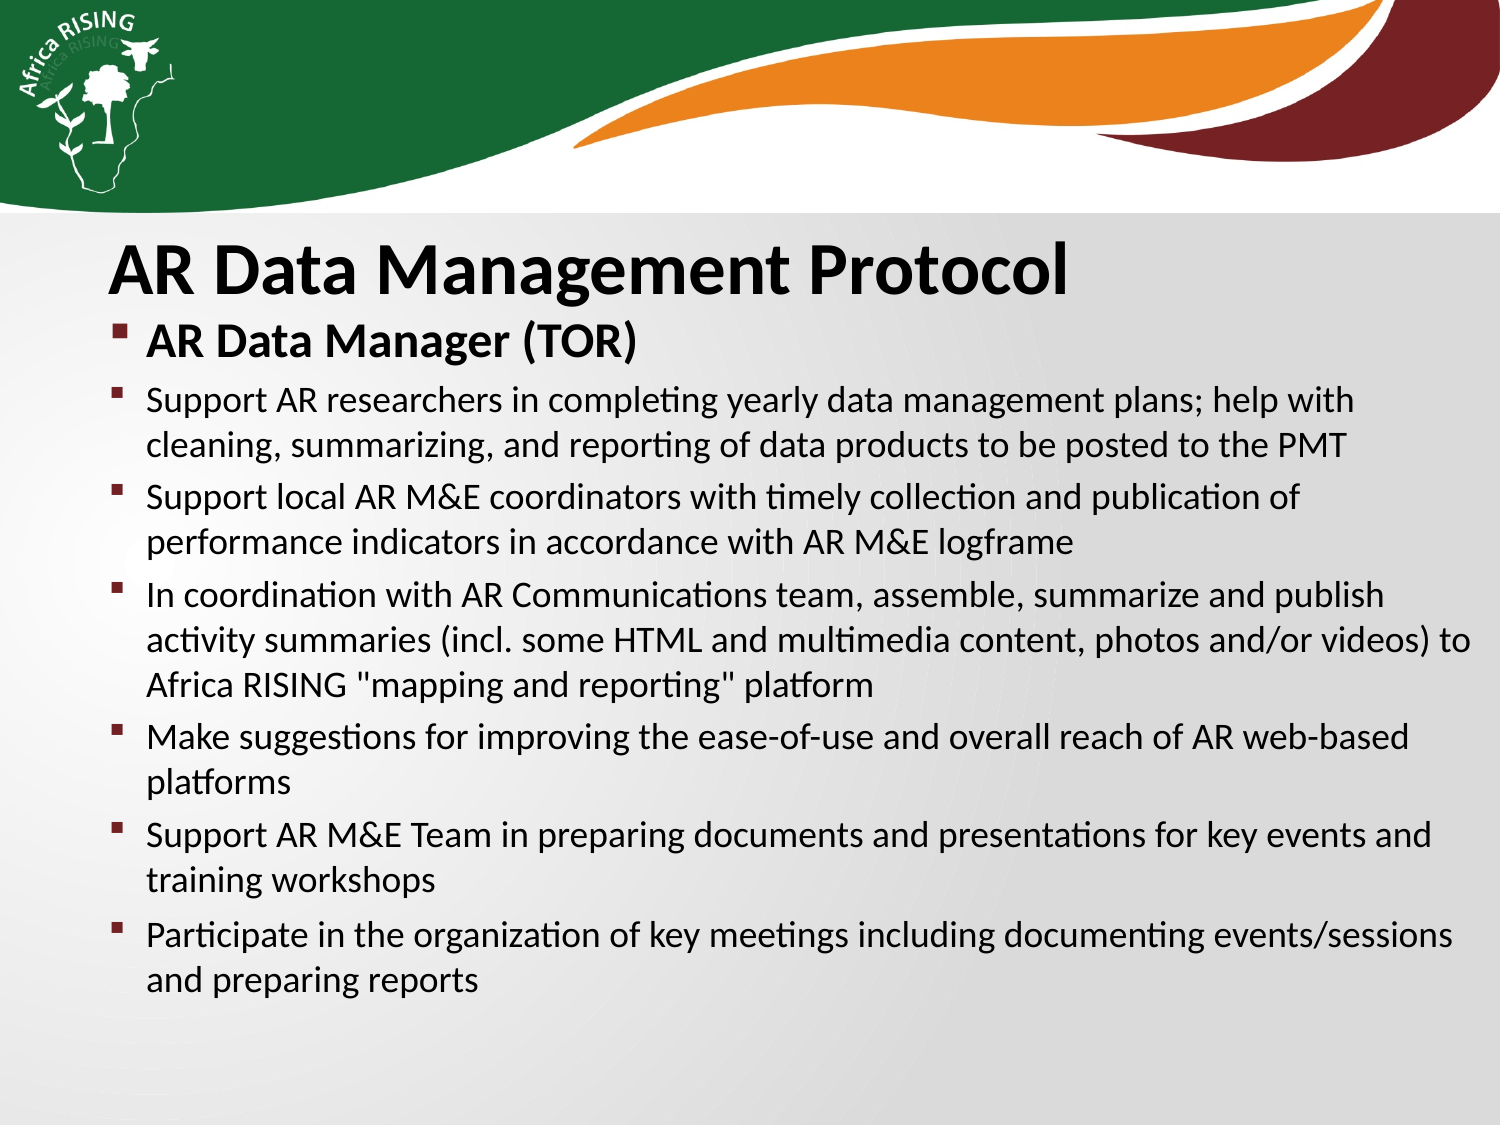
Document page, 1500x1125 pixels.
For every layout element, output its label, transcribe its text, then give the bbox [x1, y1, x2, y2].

list AR Data Management Protocol [75, 212, 1463, 288]
list AR Data Manager (TOR) Support AR researchers in completing yearly data management plans; help with cleaning, summarizing, and reporting of data products to be posted to the PMT Support local AR M&E coordinators with timely collection and publication of performance indicators in accordance with AR M&E logframe In coordination with AR Communications team, assemble, summarize and publish activity summaries (incl. some HTML and multimedia content, photos and/or videos) to Africa RISING "mapping and reporting" platform Make suggestions for improving the ease-of-use and overall reach of AR web-based platforms Support AR M&E Team in preparing documents and presentations for key events and training workshops Participate in the organization of key meetings including documenting events/sessions and preparing reports [75, 299, 1488, 1075]
picture [0, 0, 1500, 213]
